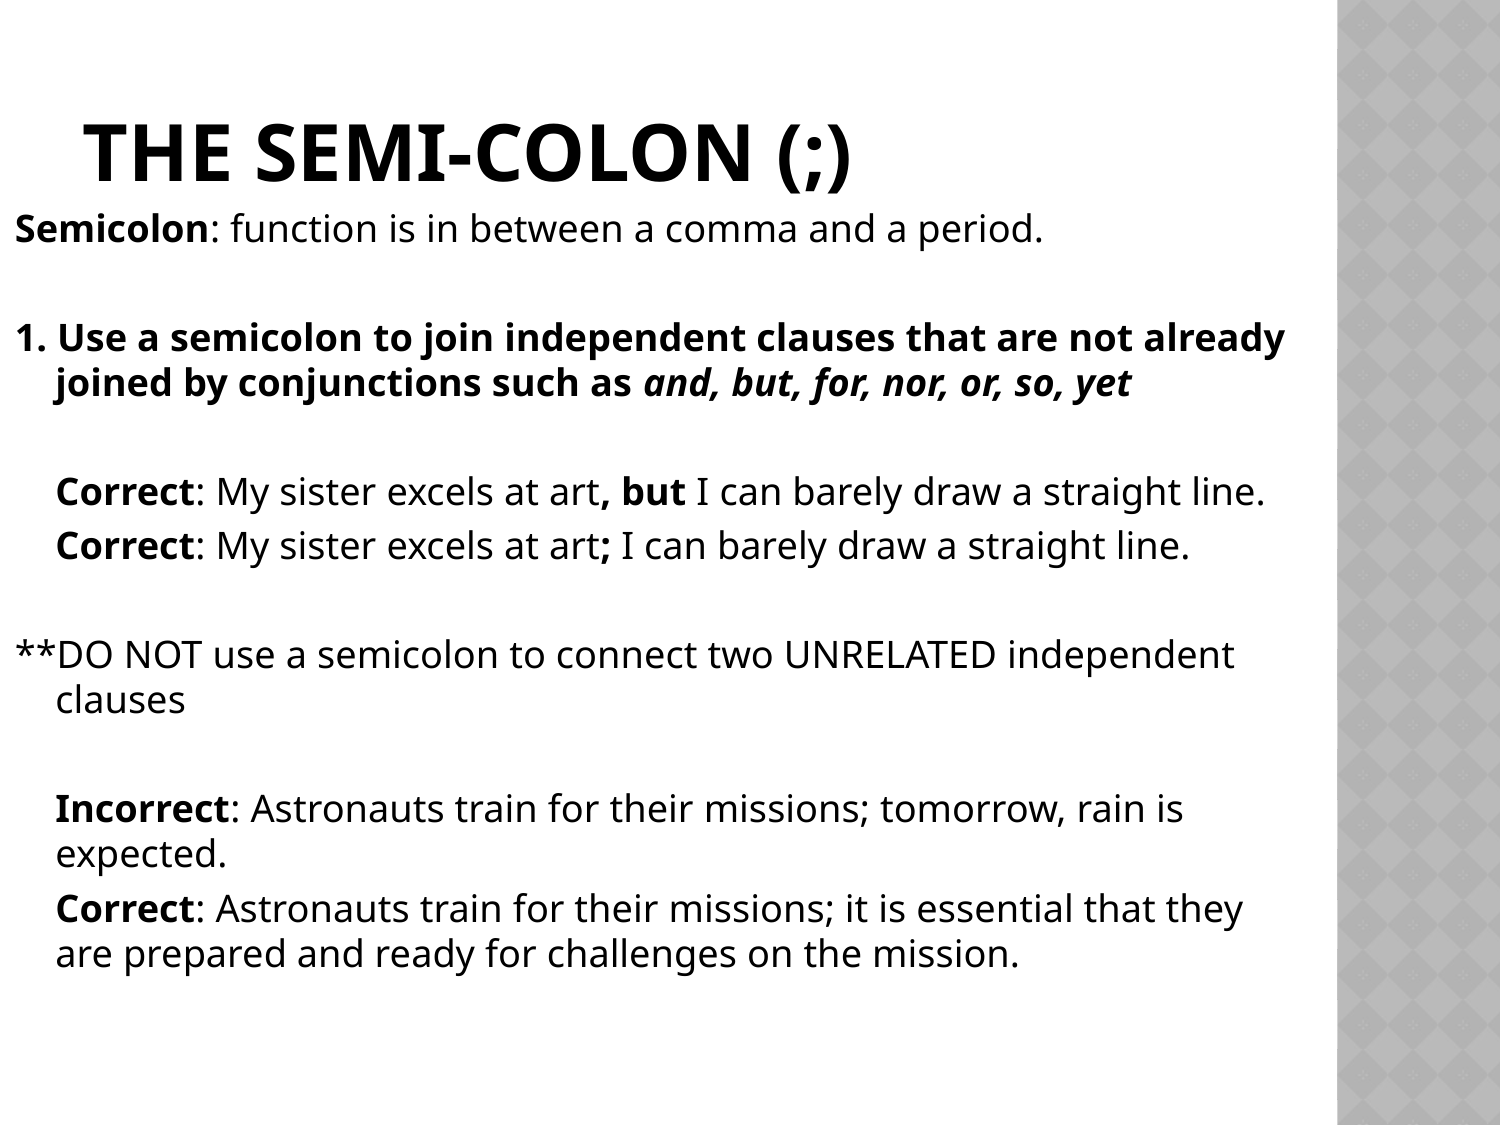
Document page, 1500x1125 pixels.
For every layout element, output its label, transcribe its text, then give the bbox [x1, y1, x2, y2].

list Semicolon: function is in between a comma and a period. 1. Use a semicolon to join independent clauses that are not already joined by conjunctions such as and, but, for, nor, or, so, yet Correct: My sister excels at art, but I can barely draw a straight line. Correct: My sister excels at art; I can barely draw a straight line. **DO NOT use a semicolon to connect two UNRELATED independent clauses Incorrect: Astronauts train for their missions; tomorrow, rain is expected. Correct: Astronauts train for their missions; it is essential that they are prepared and ready for challenges on the mission. [0, 197, 1327, 1059]
title The semi-colon (;) [75, 52, 1263, 197]
